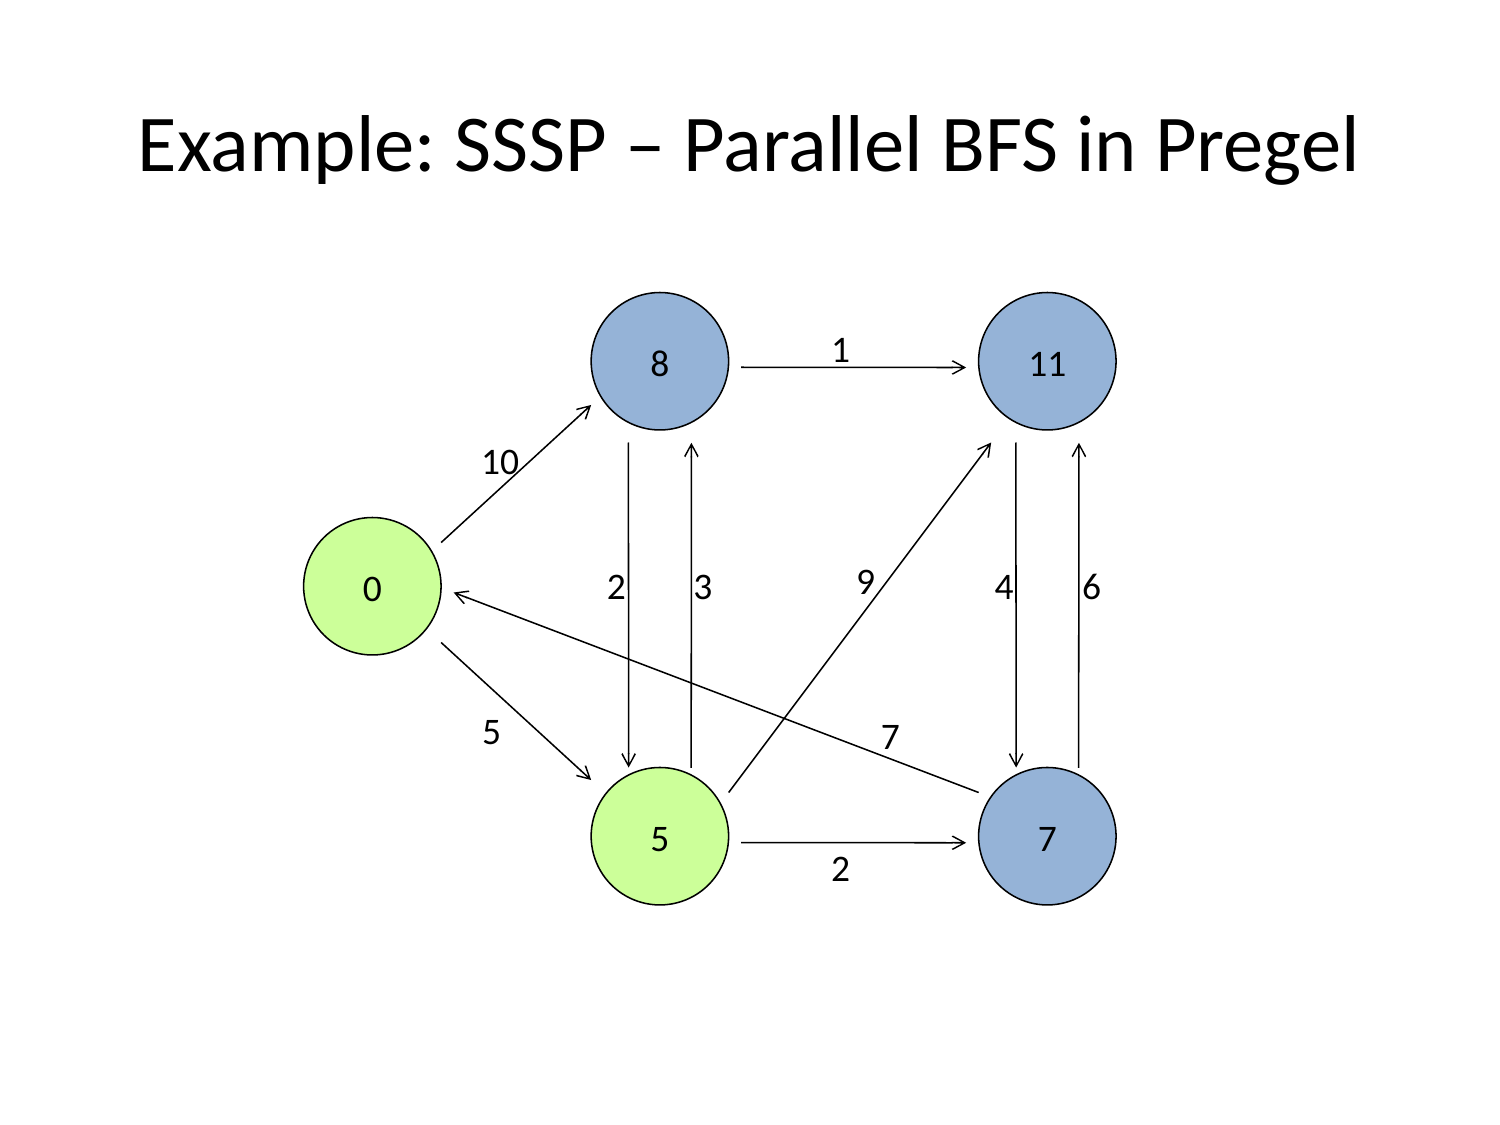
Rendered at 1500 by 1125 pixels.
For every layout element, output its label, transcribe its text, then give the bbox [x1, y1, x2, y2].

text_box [303, 292, 1117, 906]
title Example: SSSP – Parallel BFS in Pregel [75, 45, 1425, 233]
